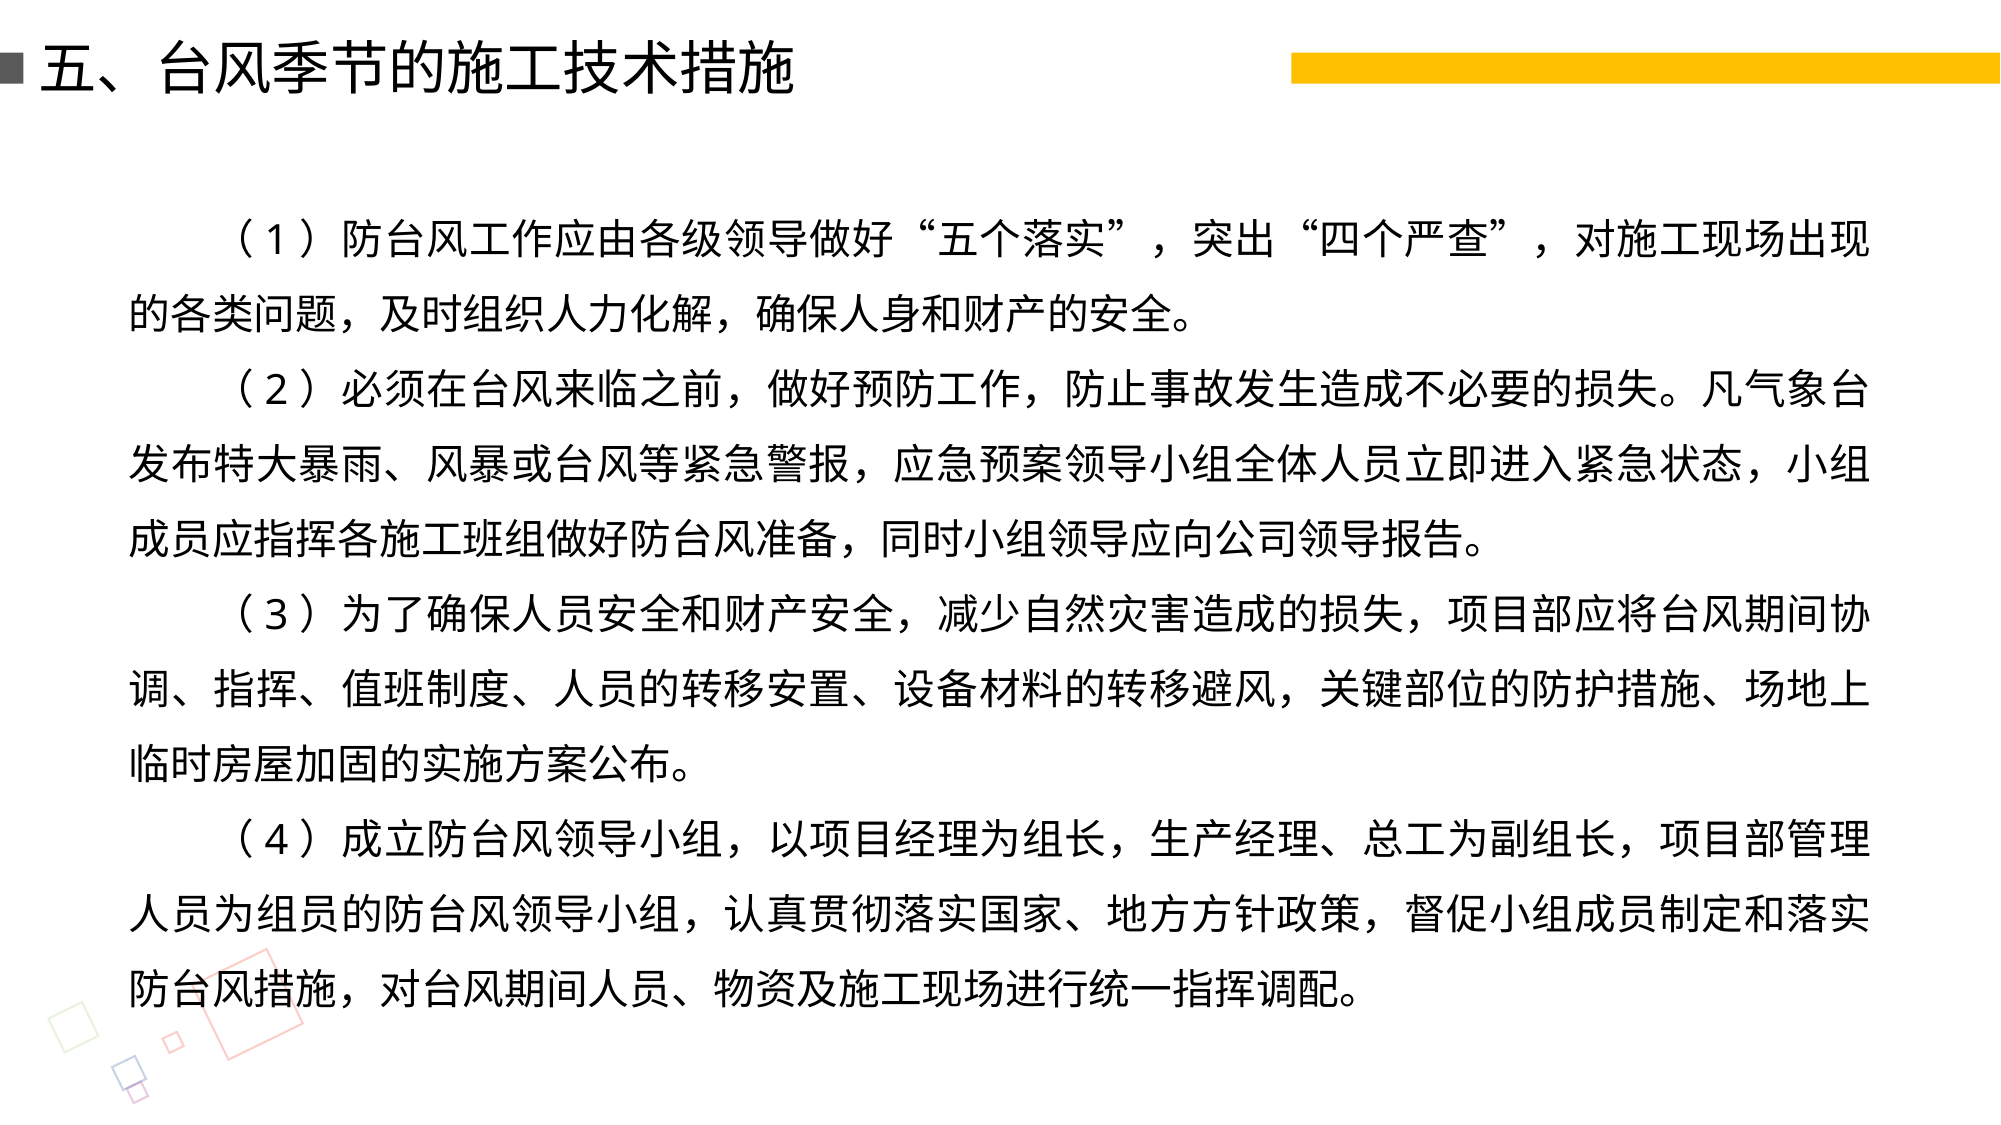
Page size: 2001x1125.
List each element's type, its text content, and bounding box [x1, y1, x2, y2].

text_box [161, 1030, 186, 1055]
text_box [207, 1020, 305, 1062]
text_box 五、台风季节的施工技术措施 [24, 23, 812, 109]
text_box [125, 1080, 150, 1105]
text_box [110, 1054, 148, 1092]
text_box [46, 1000, 100, 1054]
text_box （1）防台风工作应由各级领导做好“五个落实”，突出“四个严查”，对施工现场出现的各类问题，及时组织人力化解，确保人身和财产的安全。 （2）必须在台风来临之前，做好预防工作，防止事故发生造成不必要的损失。凡气象台发布特大暴雨、风暴或台风等紧急警报，应急预案领导小组全体人员立即进入紧急状态，小组成员应指挥各施工班组做好防台风准备，同时小组领导应向公司领导报告。 （3）为了确保人员安全和财产安全，减少自然灾害造成的损失，项目部应将台风期间协调、指挥、值班制度、人员的转移安置、设备材料的转移避风，关键部位的防护措施、场地上临时房屋加固的实施方案公布。 （4）成立防台风领导小组，以项目经理为组长，生产经理、总工为副组长，项目部管理人员为组员的防台风领导小组，认真贯彻落实国家、地方方针政策，督促小组成员制定和落实防台风措施，对台风期间人员、物资及施工现场进行统一指挥调配。 [114, 180, 1886, 1020]
